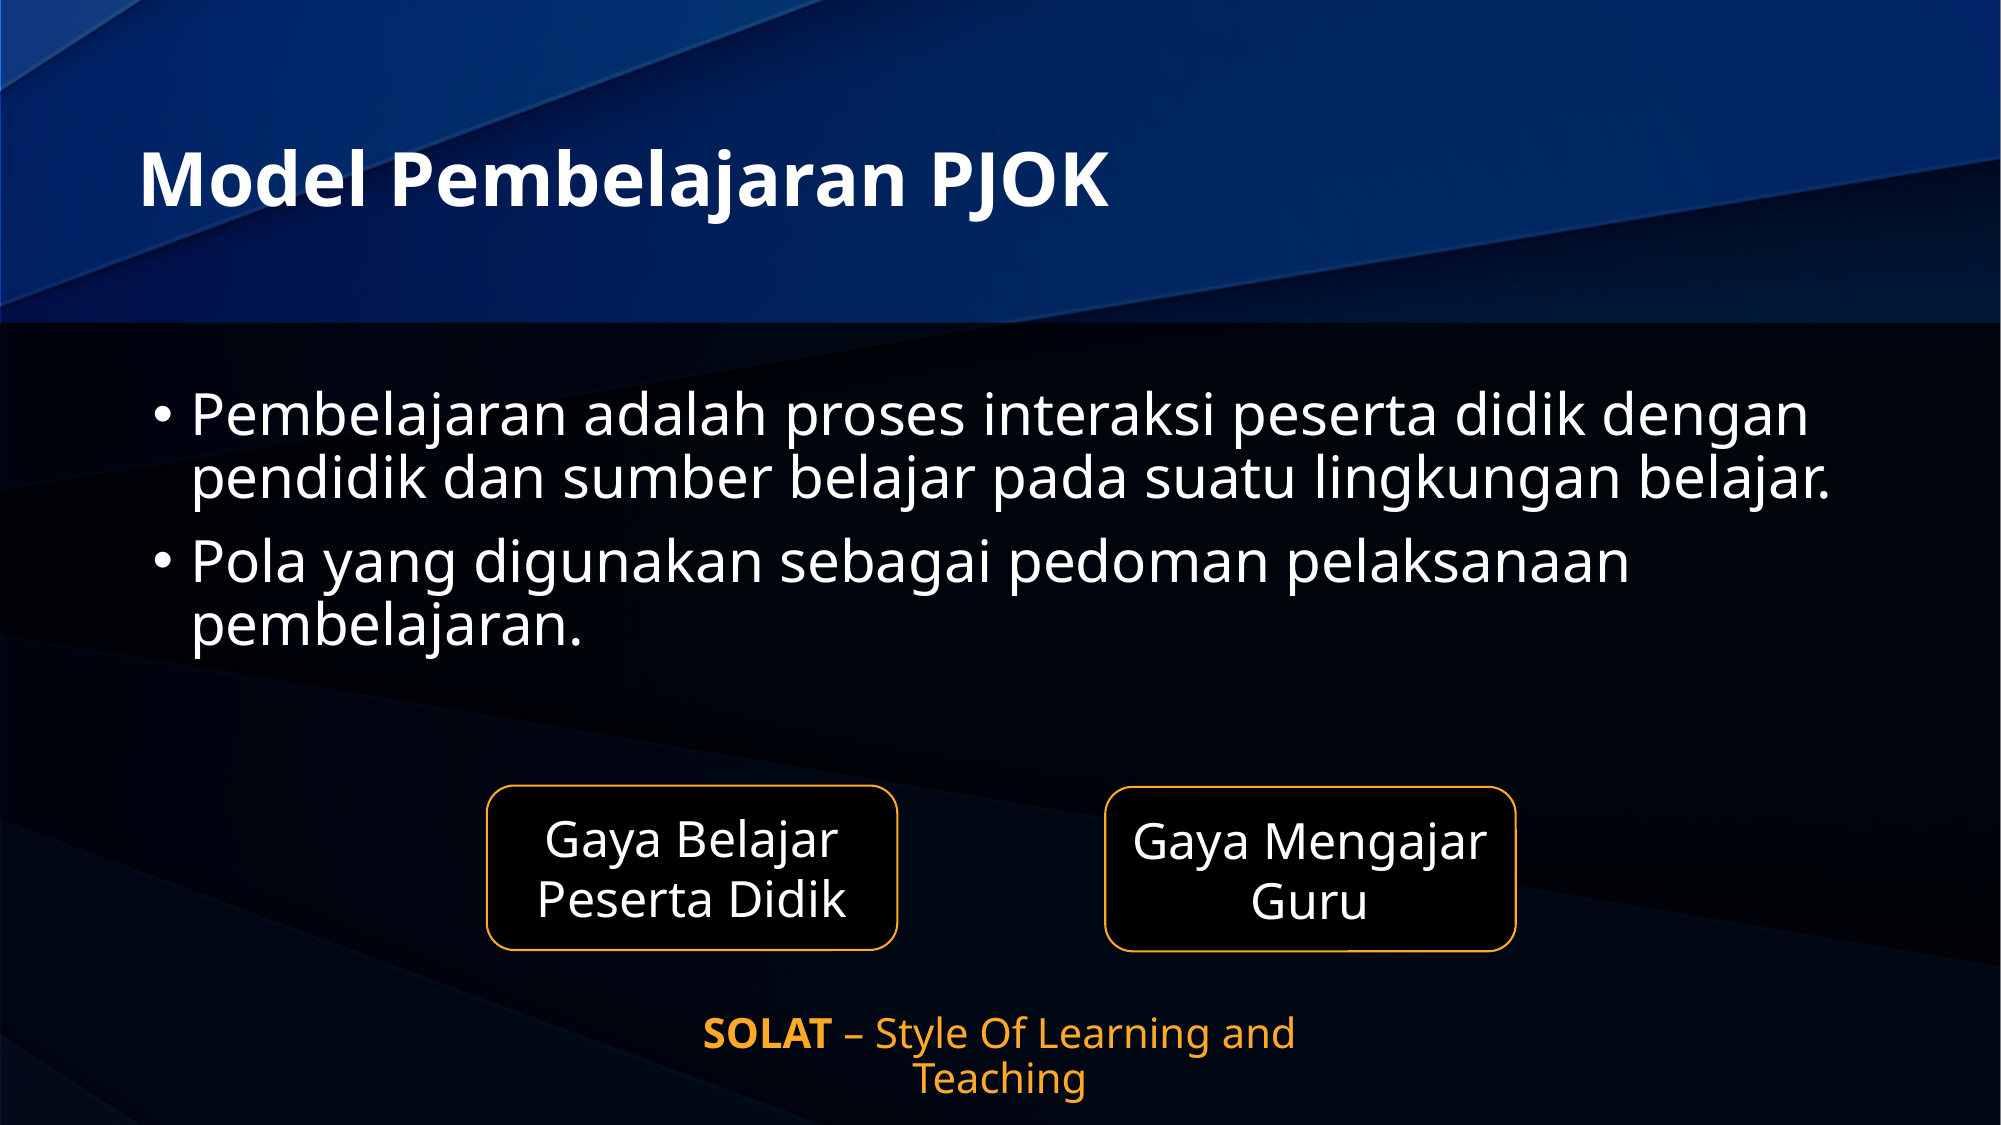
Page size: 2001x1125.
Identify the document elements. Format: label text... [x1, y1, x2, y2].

picture [0, 0, 2000, 1125]
text_box Gaya Belajar Peserta Didik [485, 784, 899, 952]
title Model Pembelajaran PJOK [137, 132, 1264, 223]
text_box Gaya Mengajar Guru [1104, 785, 1517, 953]
list Pembelajaran adalah proses interaksi peserta didik dengan pendidik dan sumber belajar pada suatu lingkungan belajar. Pola yang digunakan sebagai pedoman pelaksanaan pembelajaran. [137, 377, 1863, 668]
text_box SOLAT – Style Of Learning and Teaching [612, 1005, 1388, 1059]
